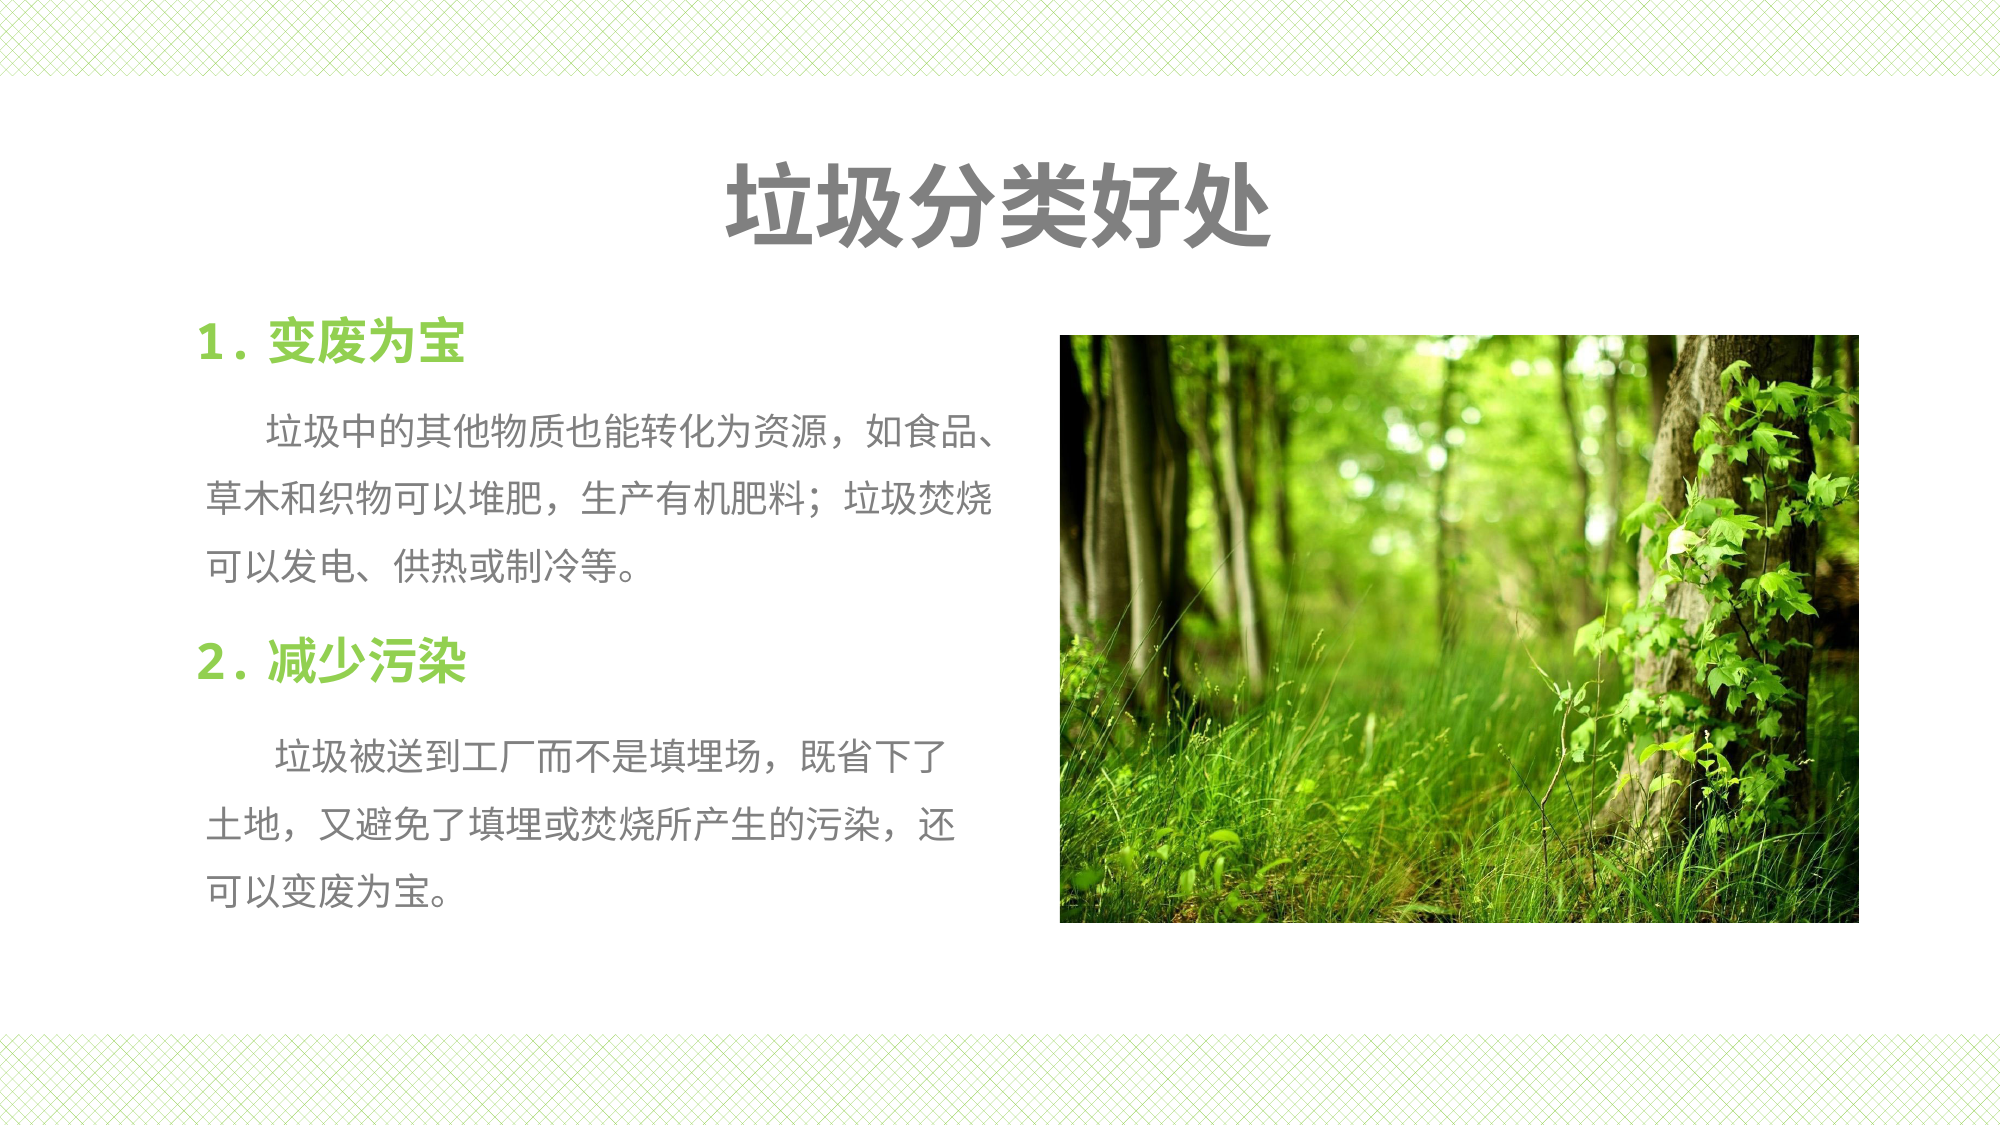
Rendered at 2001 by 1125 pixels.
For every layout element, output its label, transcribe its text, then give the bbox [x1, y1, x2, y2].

text_box 垃圾被送到工厂而不是填埋场，既省下了土地，又避免了填埋或焚烧所产生的污染，还可以变废为宝。 [190, 703, 979, 921]
text_box 垃圾分类好处 [708, 141, 1292, 266]
text_box 1.变废为宝 [180, 302, 483, 378]
text_box 垃圾中的其他物质也能转化为资源，如食品、草木和织物可以堆肥，生产有机肥料；垃圾焚烧可以发电、供热或制冷等。 [191, 377, 1011, 596]
text_box 2.减少污染 [180, 622, 483, 697]
picture [1059, 335, 1859, 923]
